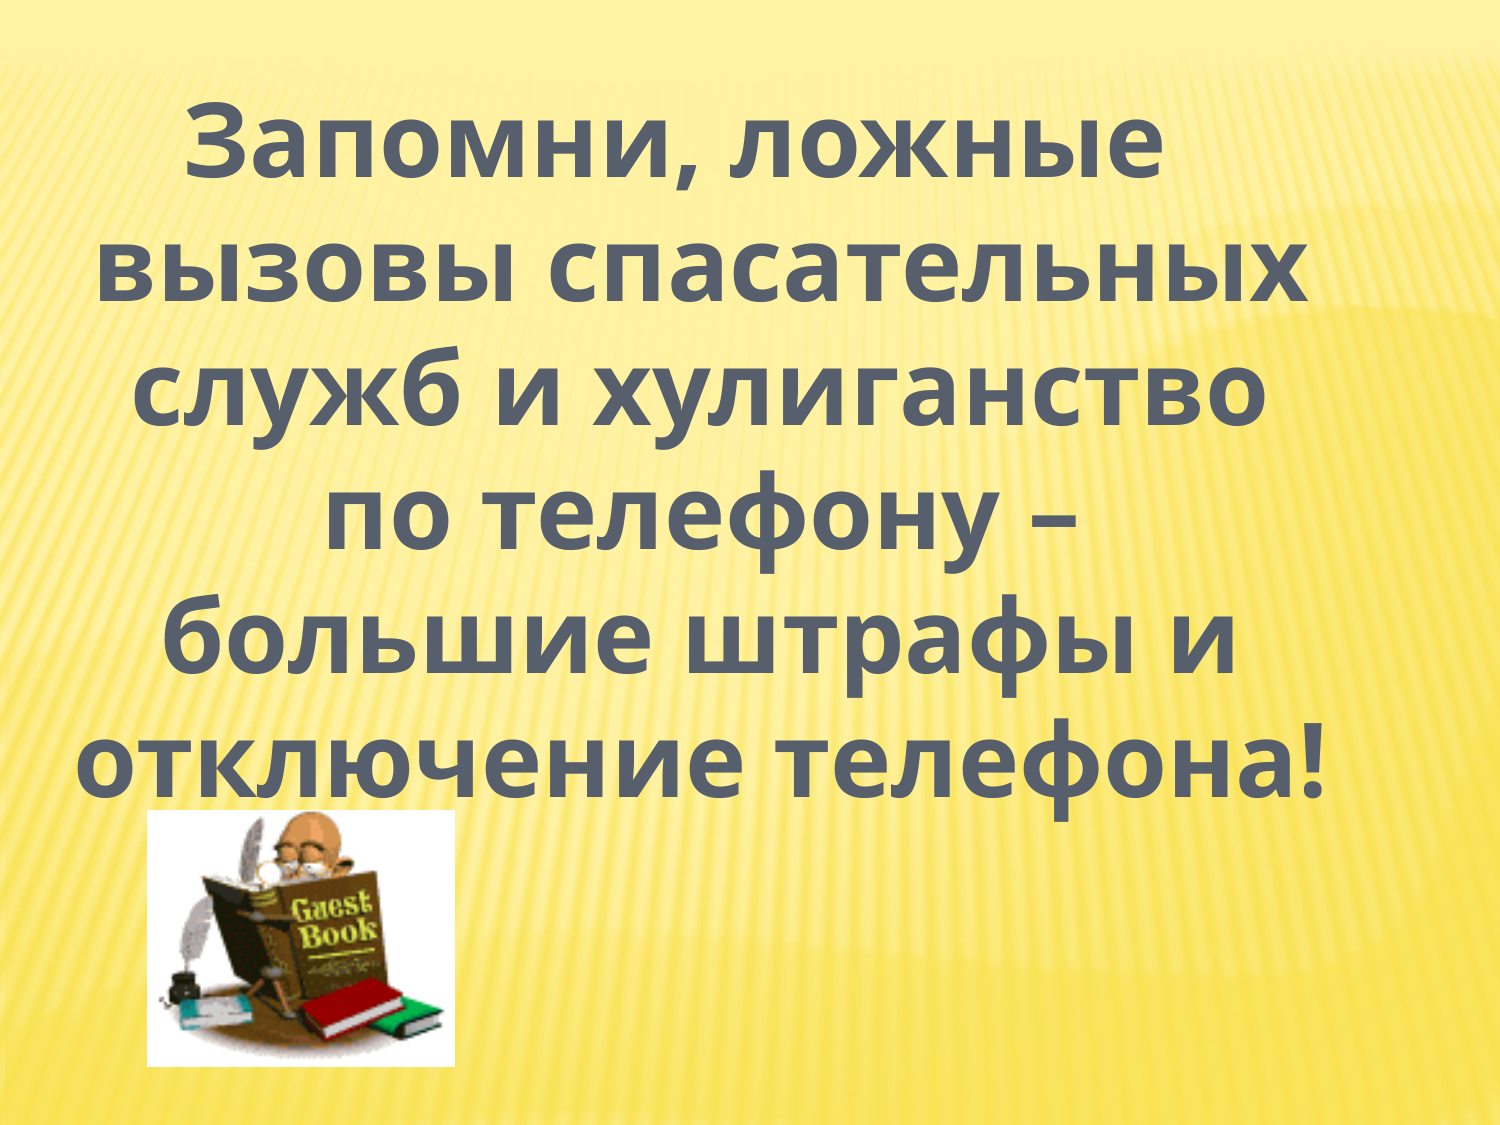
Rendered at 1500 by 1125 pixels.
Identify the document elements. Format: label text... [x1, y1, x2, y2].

list Запомни, ложные вызовы спасательных служб и хулиганство по телефону – большие штрафы и отключение телефона! [0, 66, 1350, 1006]
picture [147, 810, 455, 1067]
